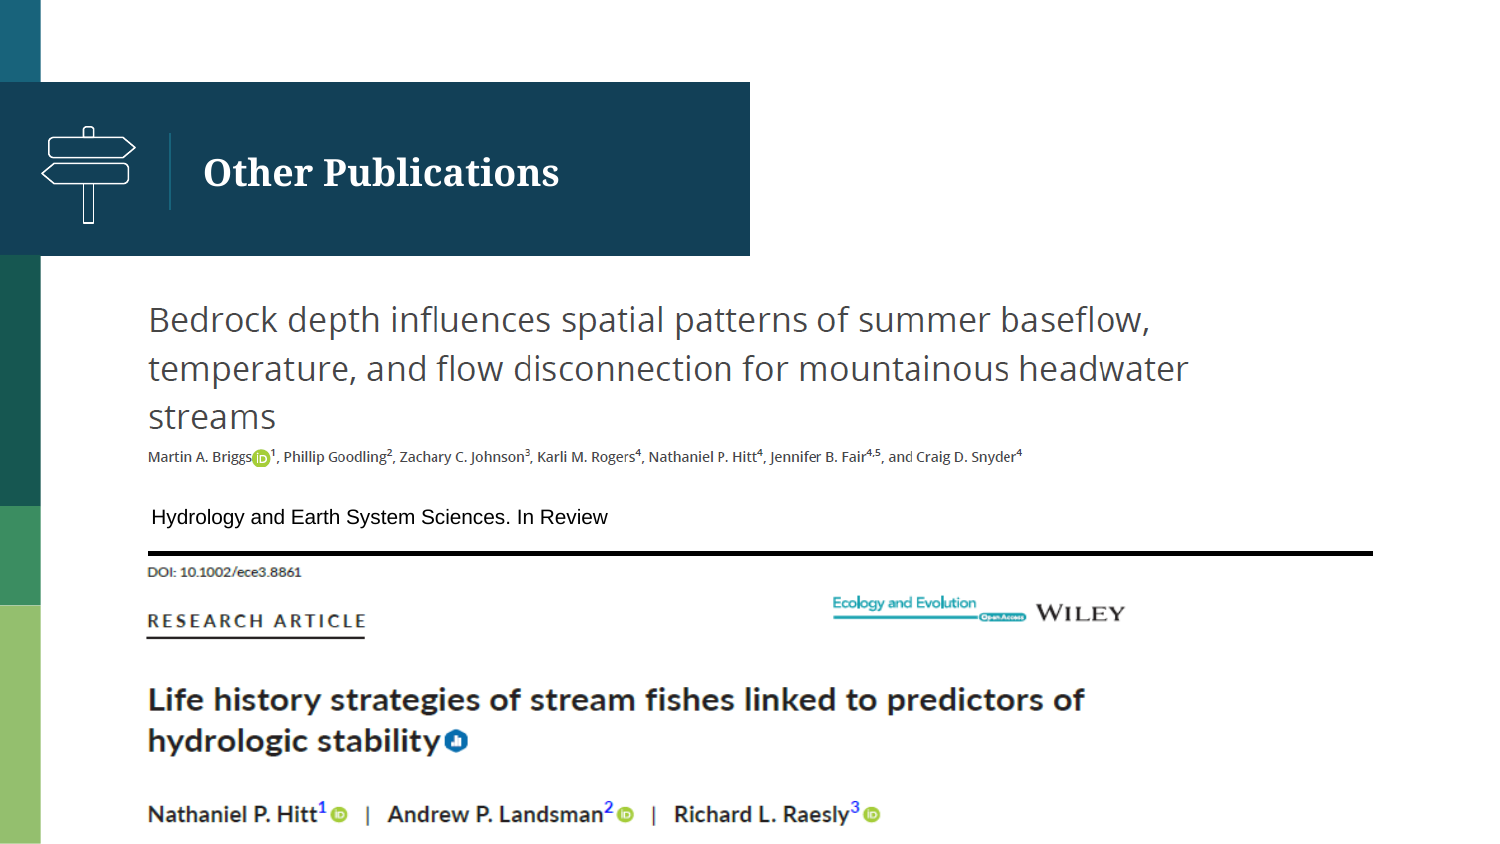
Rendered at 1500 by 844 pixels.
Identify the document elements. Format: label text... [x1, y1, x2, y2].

picture [144, 564, 1132, 833]
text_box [41, 126, 136, 224]
list Hydrology and Earth System Sciences. In Review [117, 488, 639, 543]
title Other Publications [187, 87, 715, 256]
picture [147, 302, 1197, 467]
